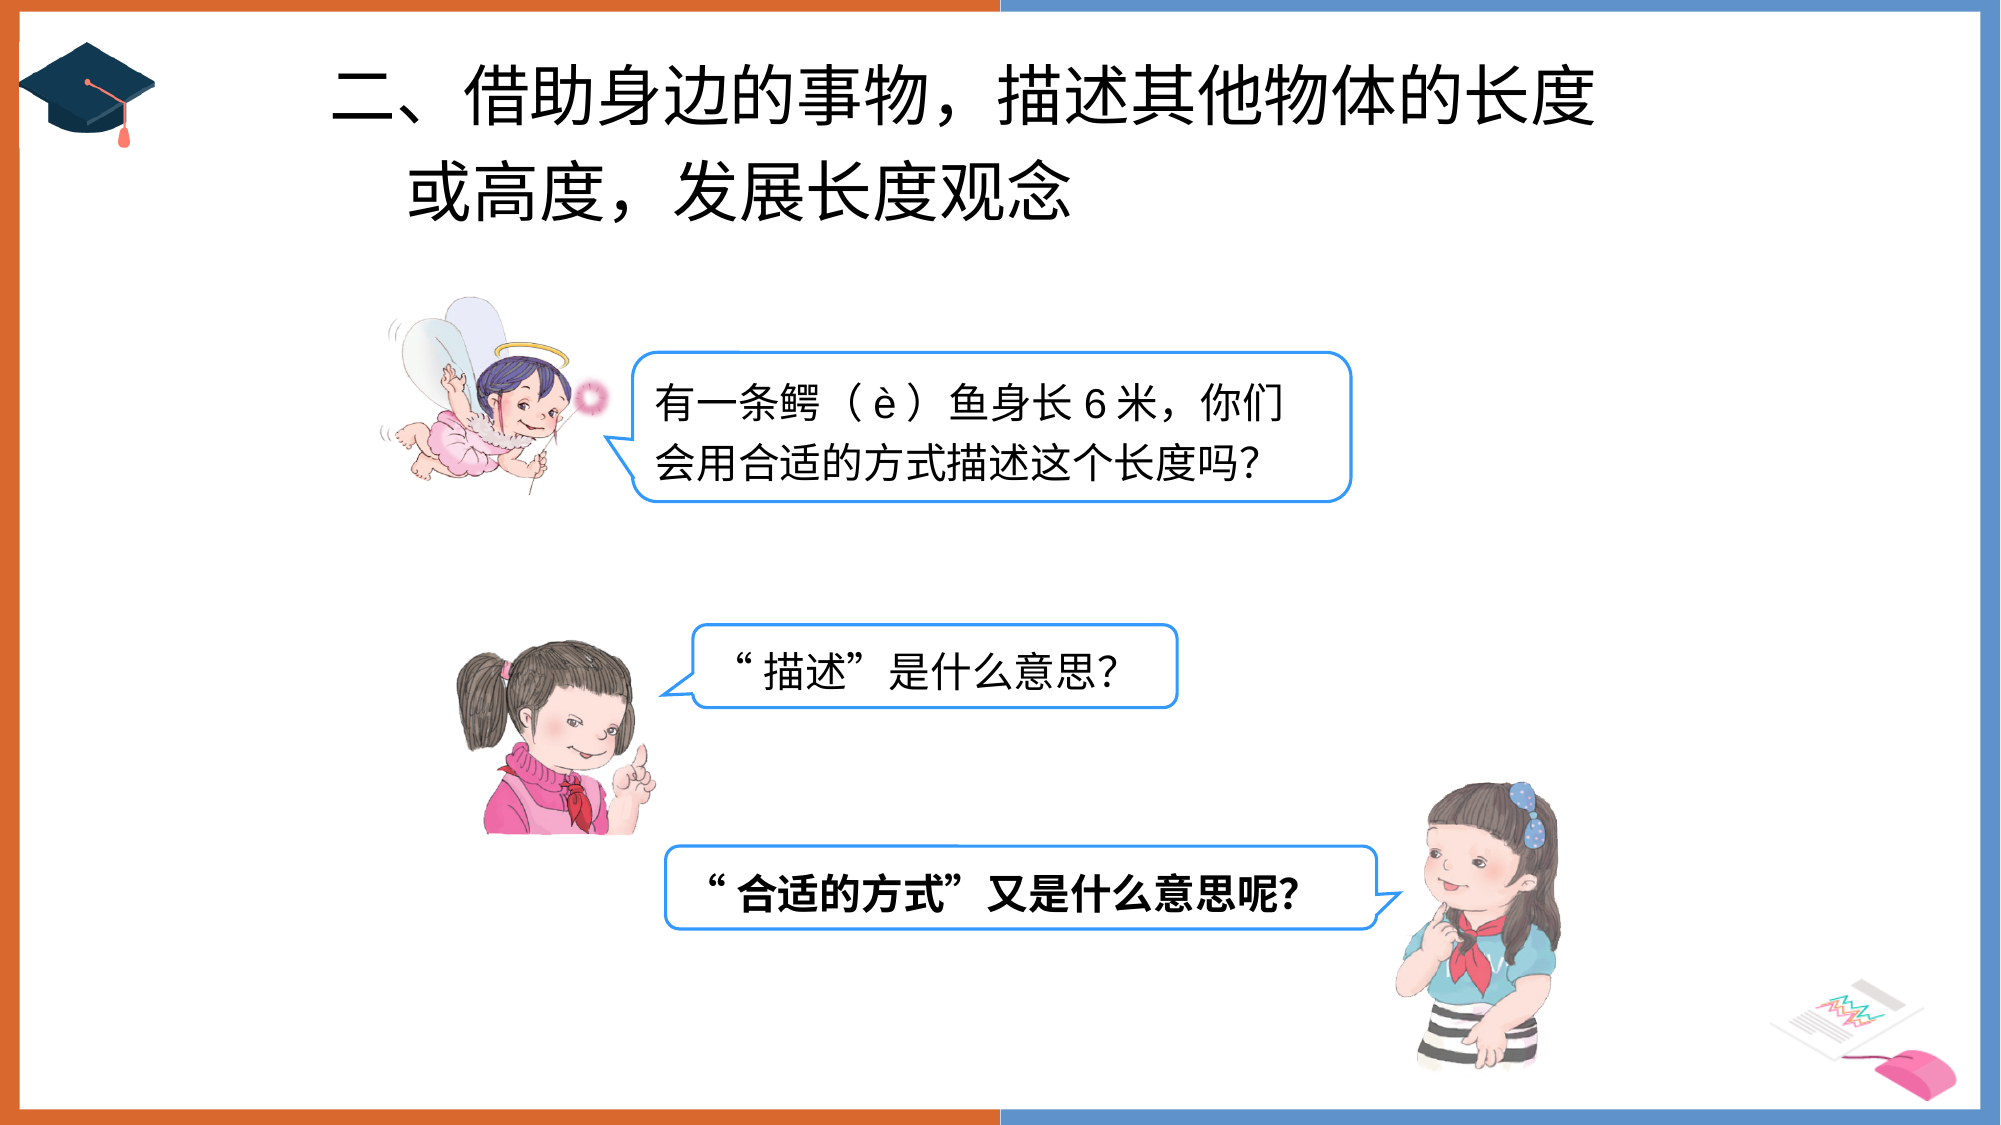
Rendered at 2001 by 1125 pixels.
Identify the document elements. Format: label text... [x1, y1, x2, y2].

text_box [373, 290, 1351, 501]
picture [1770, 969, 1957, 1101]
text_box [433, 624, 1178, 847]
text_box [665, 763, 1604, 1094]
picture [19, 42, 155, 148]
text_box 二、借助身边的事物，描述其他物体的长度 或高度，发展长度观念 [314, 35, 1709, 232]
